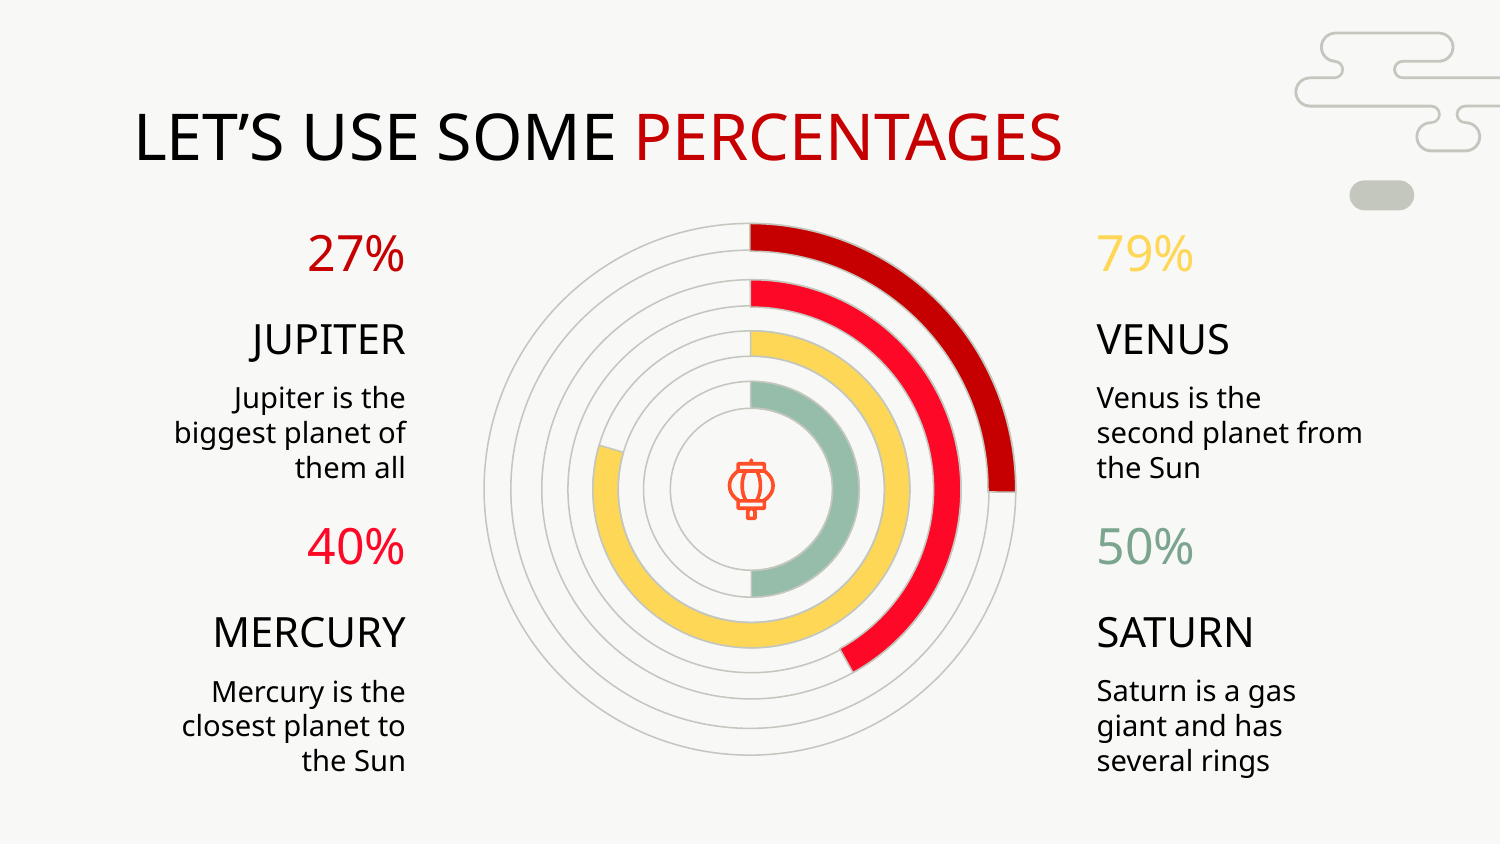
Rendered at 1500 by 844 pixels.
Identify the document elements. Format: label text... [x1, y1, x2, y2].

text_box [592, 330, 910, 648]
title LET’S USE SOME PERCENTAGES [118, 88, 1382, 182]
title JUPITER [120, 294, 422, 364]
subtitle Jupiter is the biggest planet of them all [120, 364, 422, 462]
text_box [599, 330, 750, 452]
title MERCURY [120, 587, 422, 657]
subtitle Mercury is the closest planet to the Sun [120, 657, 422, 756]
text_box [750, 279, 961, 673]
text_box [727, 458, 775, 521]
text_box [484, 223, 1016, 756]
subtitle Venus is the second planet from the Sun [1081, 364, 1382, 462]
subtitle Saturn is a gas giant and has several rings [1081, 657, 1382, 755]
text_box [749, 223, 1016, 493]
text_box [541, 279, 853, 699]
text_box [643, 381, 751, 598]
title 79% [1081, 207, 1253, 295]
title 40% [249, 501, 422, 588]
title VENUS [1081, 294, 1382, 364]
text_box [750, 381, 860, 598]
title 50% [1081, 501, 1254, 587]
title SATURN [1081, 587, 1382, 657]
title 27% [249, 207, 422, 295]
